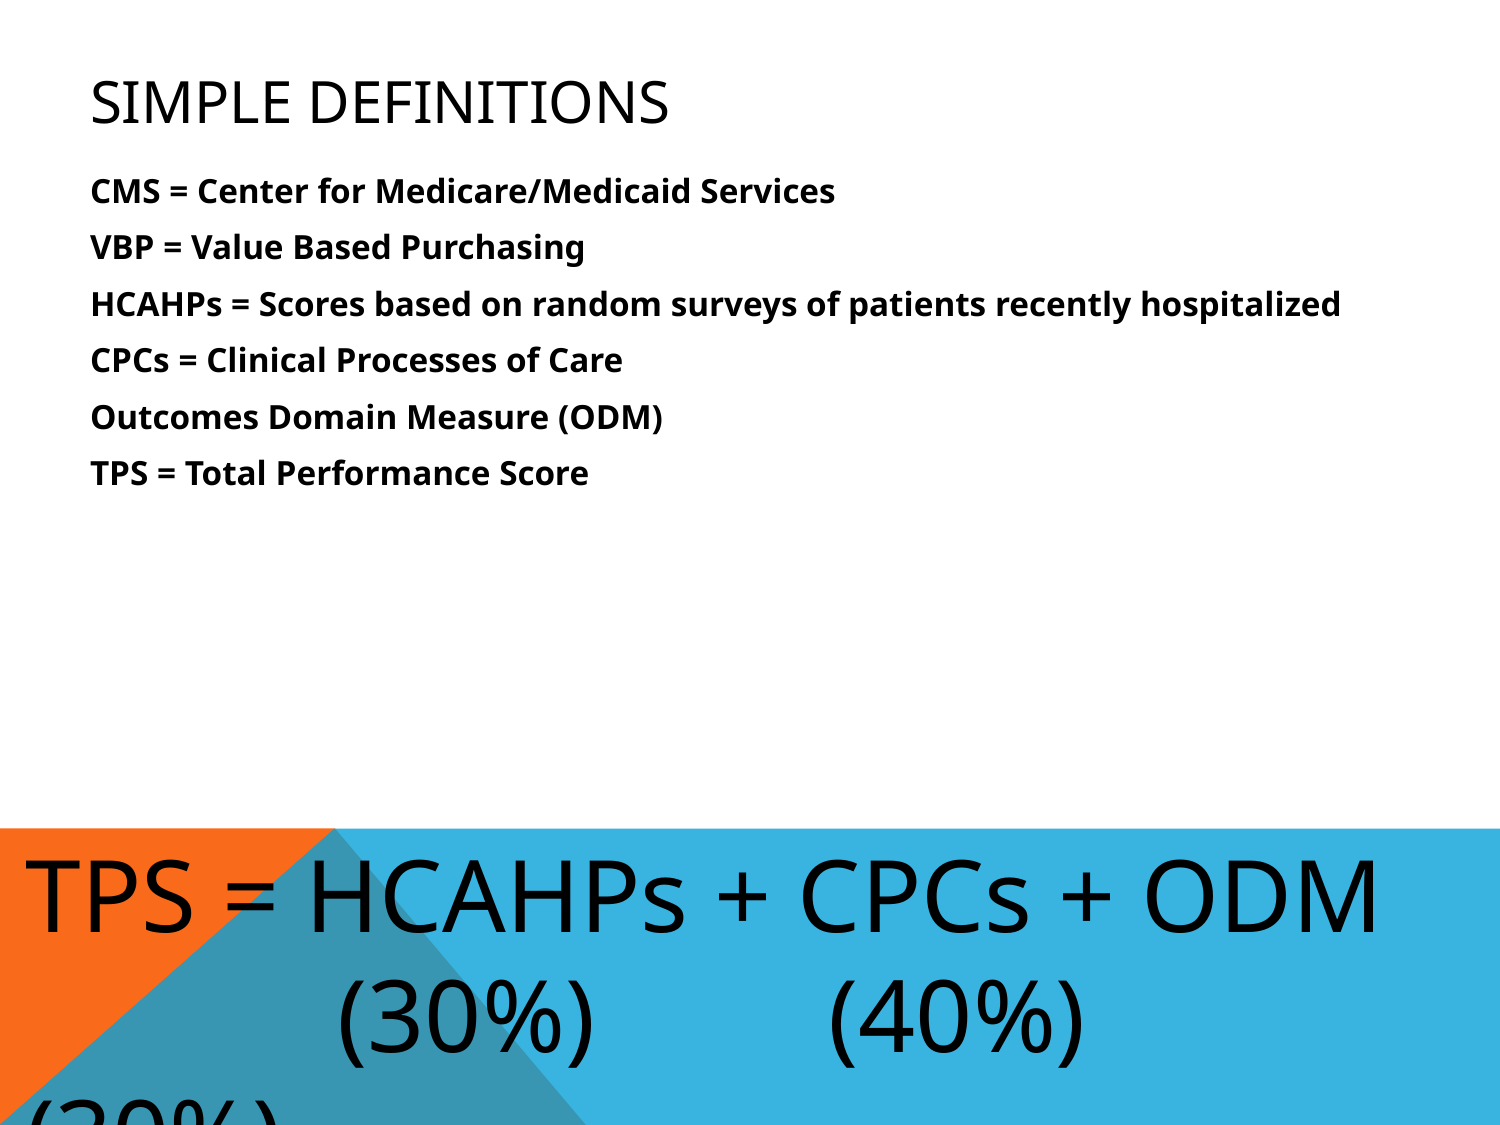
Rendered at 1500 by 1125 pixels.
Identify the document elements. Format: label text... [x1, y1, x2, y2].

list CMS = Center for Medicare/Medicaid Services VBP = Value Based Purchasing HCAHPs = Scores based on random surveys of patients recently hospitalized CPCs = Clinical Processes of Care Outcomes Domain Measure (ODM) TPS = Total Performance Score [75, 162, 1425, 825]
text_box TPS = HCAHPs + CPCs + ODM (30%) (40%) (30%) [10, 825, 1449, 1125]
title Simple Definitions [75, 5, 1425, 162]
